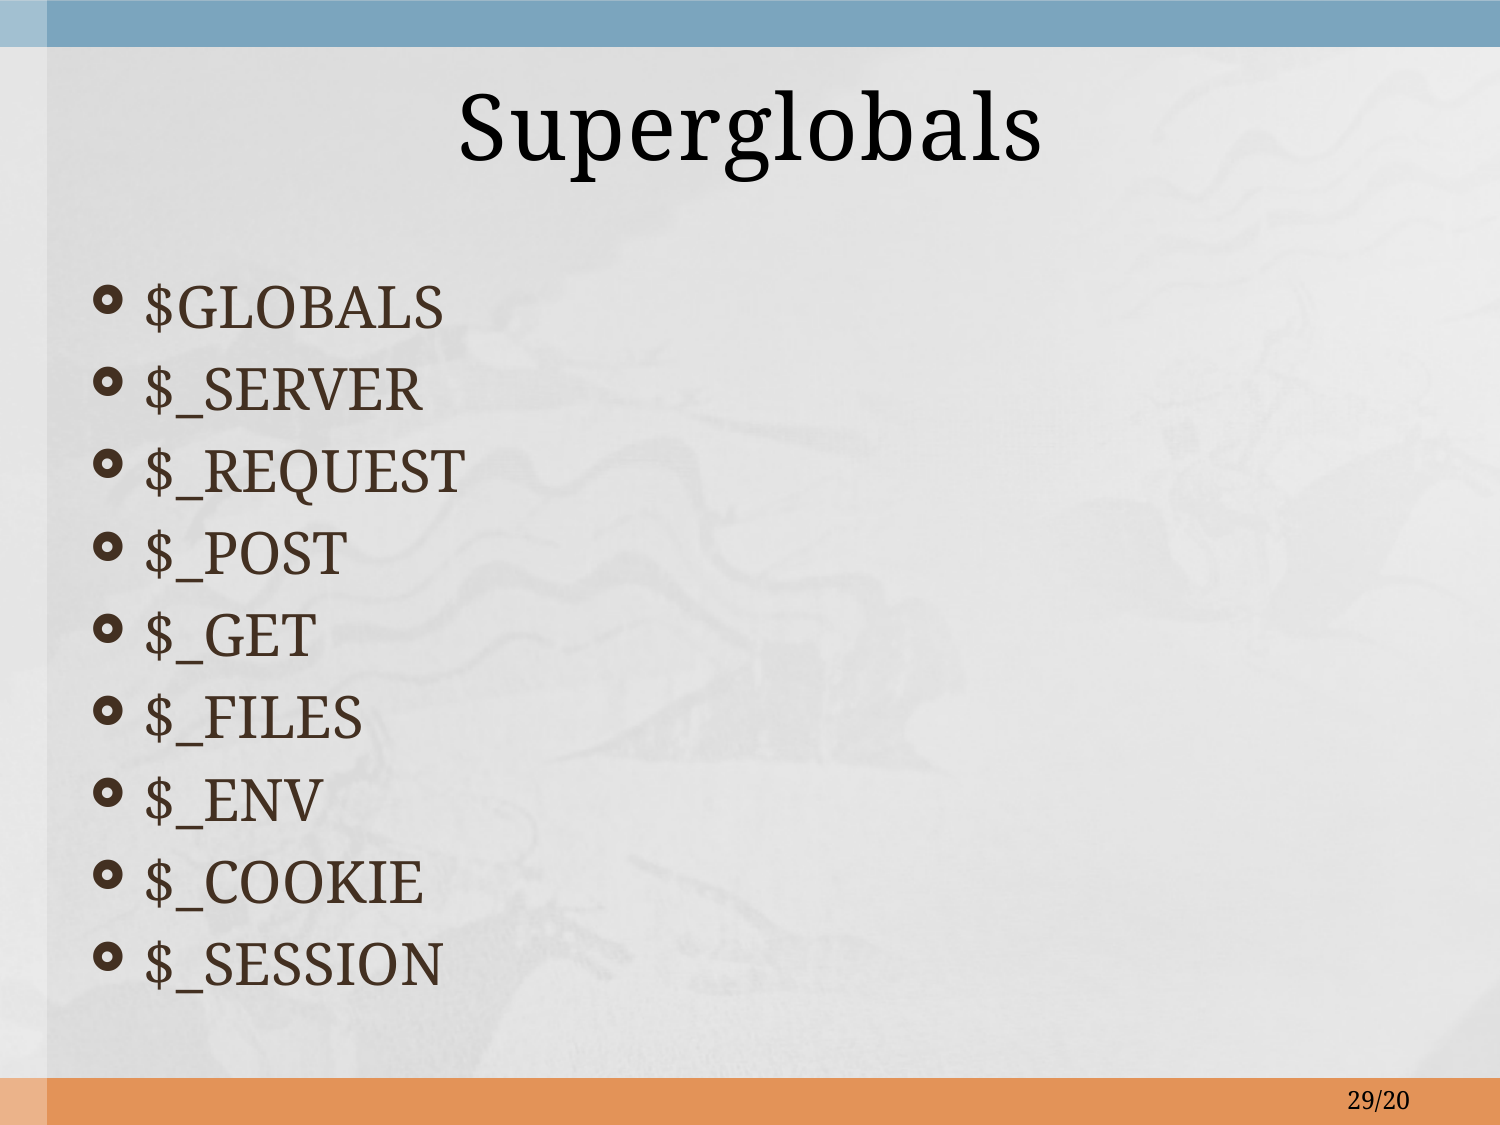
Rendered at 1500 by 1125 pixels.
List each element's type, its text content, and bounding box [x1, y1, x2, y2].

title Superglobals [49, 46, 1454, 202]
slide_number 29/20 [1074, 1078, 1425, 1125]
list $GLOBALS $_SERVER $_REQUEST $_POST $_GET $_FILES $_ENV $_COOKIE $_SESSION [75, 262, 1425, 1005]
